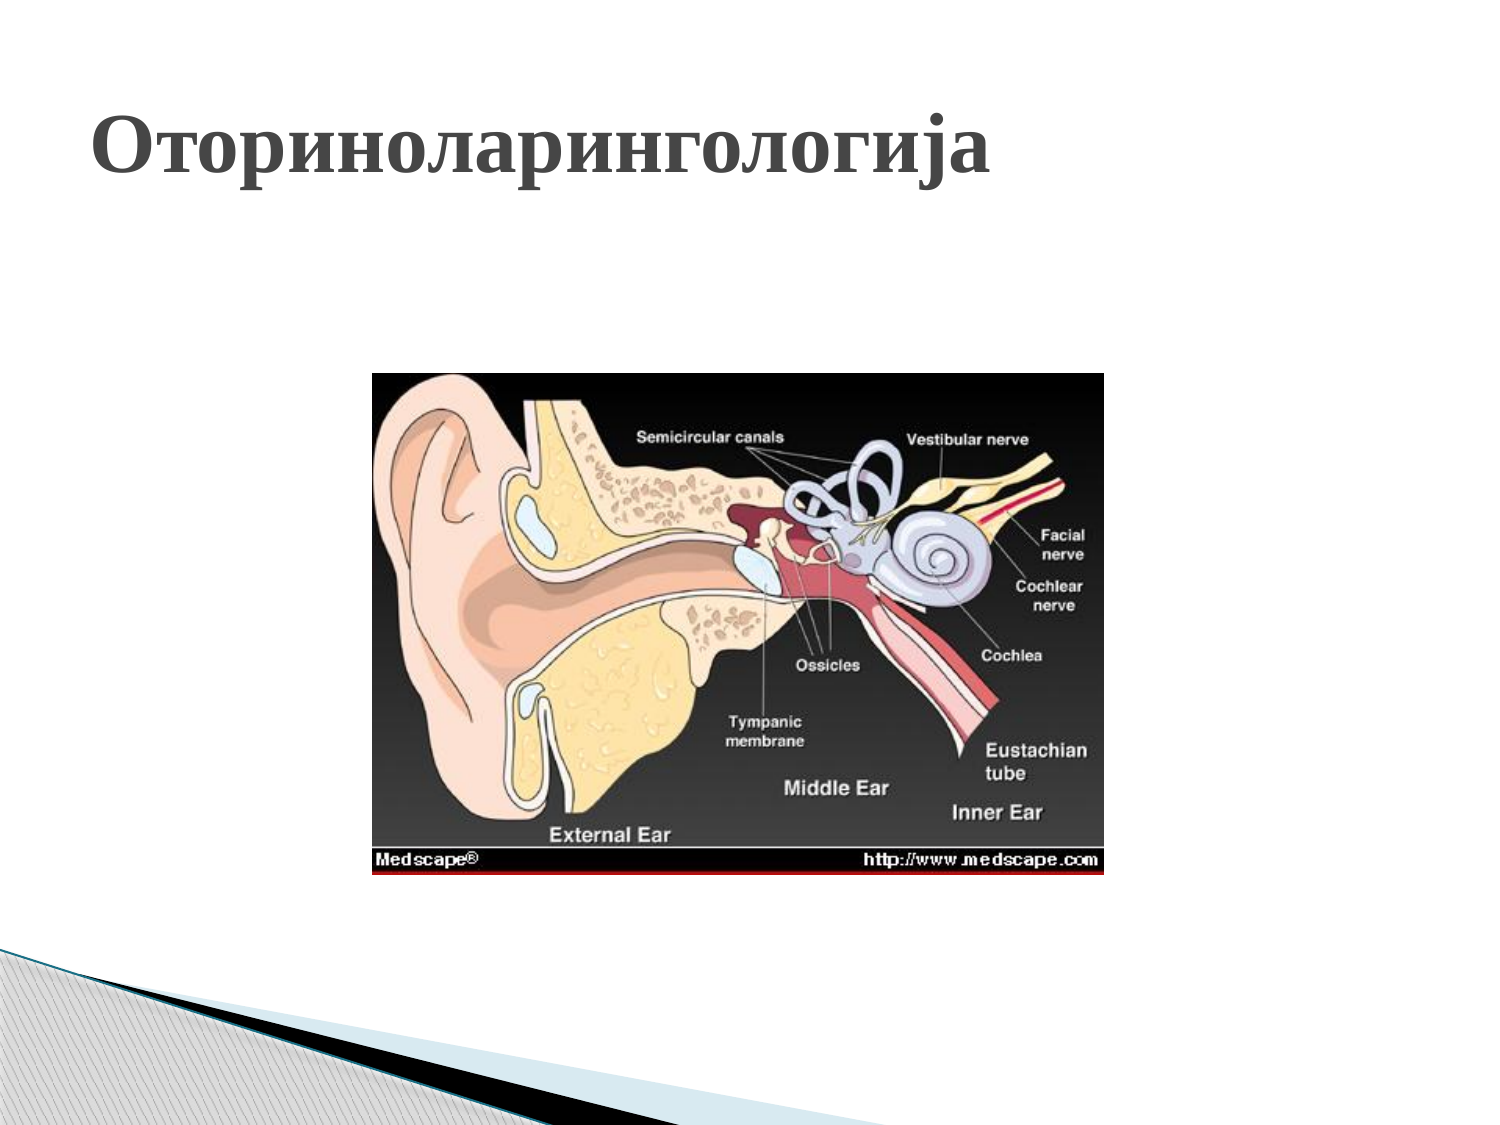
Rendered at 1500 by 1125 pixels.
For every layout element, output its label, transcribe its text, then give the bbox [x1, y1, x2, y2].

title Оториноларингологија [75, 45, 1425, 233]
picture [371, 373, 1104, 876]
